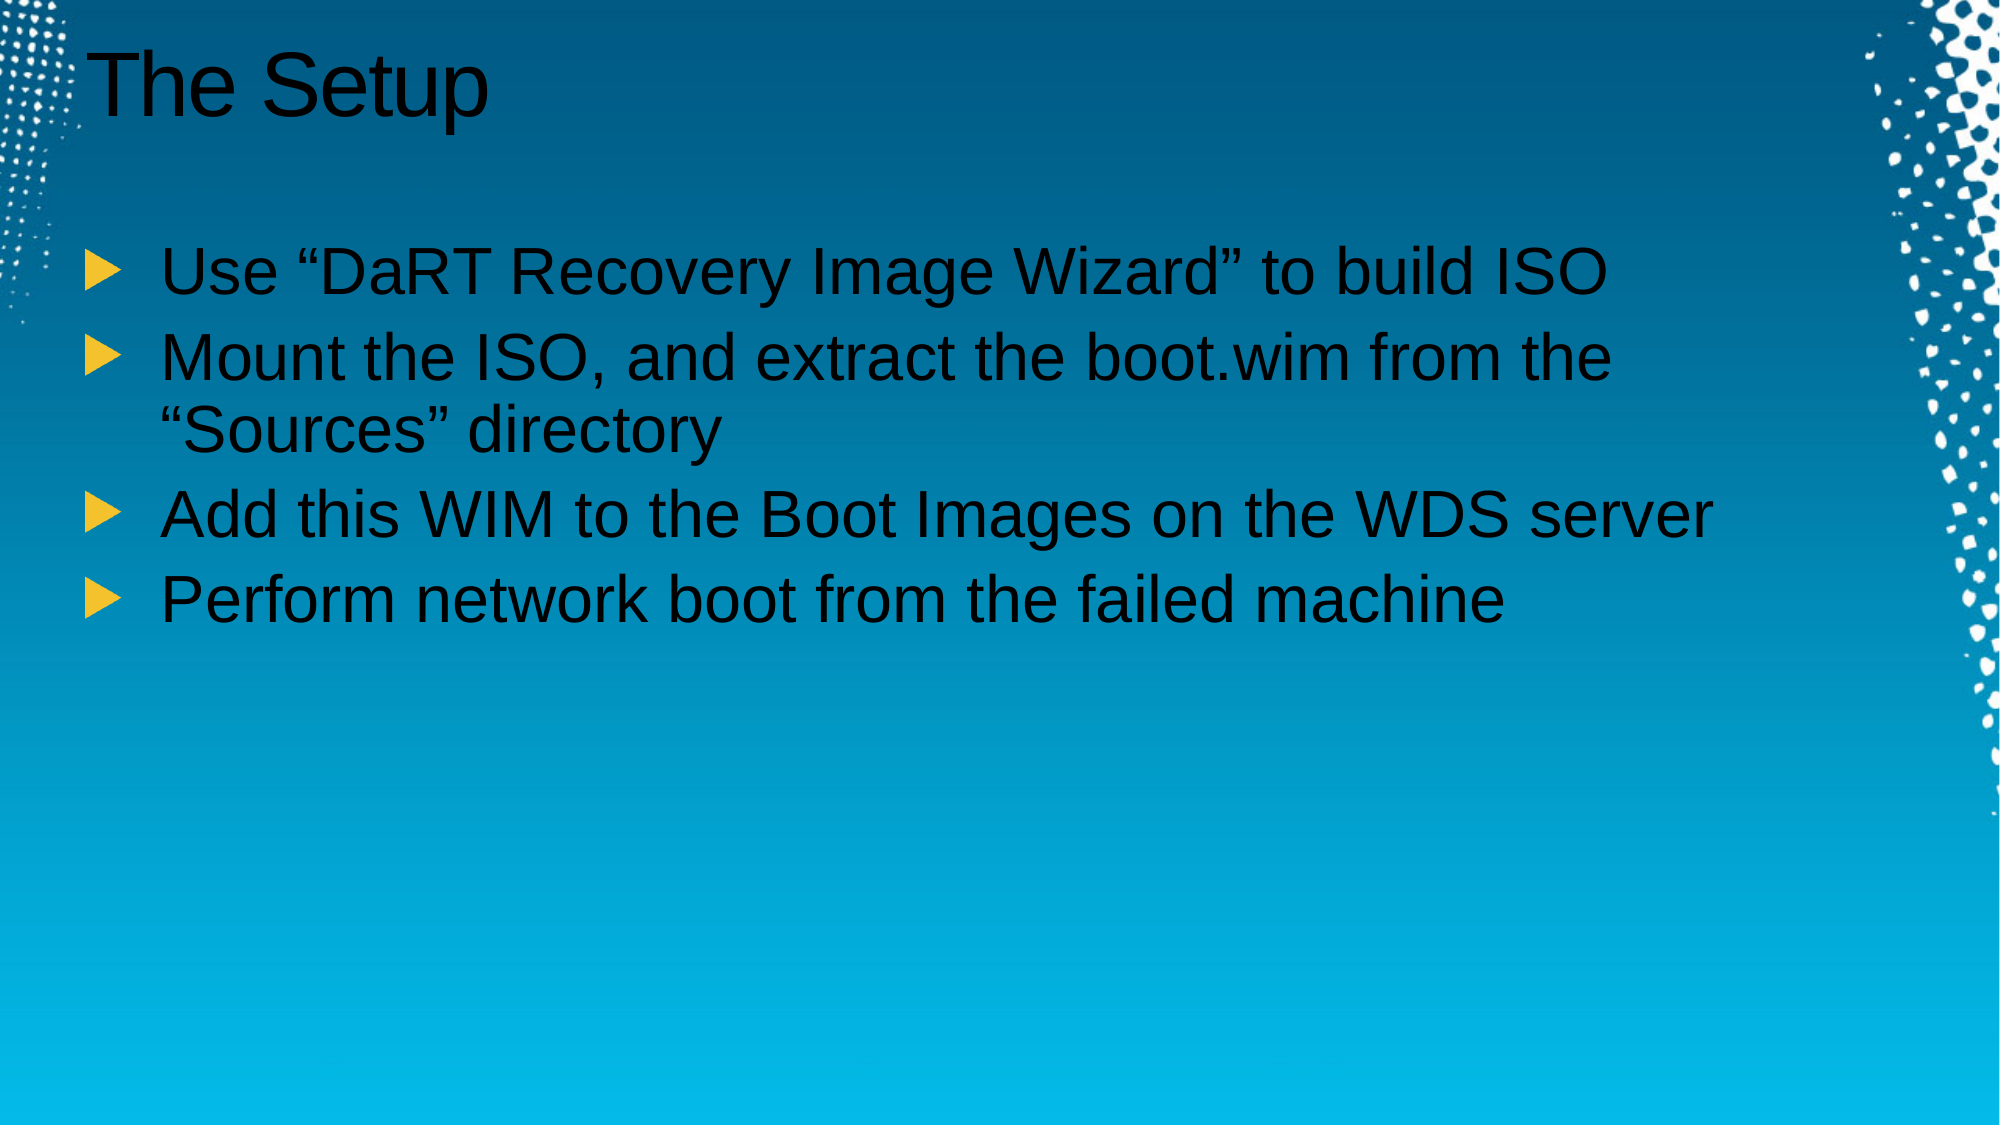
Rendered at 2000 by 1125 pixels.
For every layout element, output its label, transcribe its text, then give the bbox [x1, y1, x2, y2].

picture [1921, 0, 1934, 8]
picture [1963, 589, 1976, 607]
picture [1991, 747, 2000, 765]
picture [56, 47, 64, 55]
picture [29, 27, 38, 38]
picture [1981, 604, 2000, 620]
picture [33, 116, 40, 124]
picture [86, 492, 119, 531]
picture [1926, 344, 1939, 358]
picture [42, 31, 53, 39]
picture [58, 32, 66, 41]
picture [1945, 213, 1955, 220]
picture [16, 22, 23, 34]
picture [1914, 274, 1920, 291]
picture [26, 57, 34, 68]
picture [1958, 445, 1968, 460]
picture [1993, 321, 2000, 339]
picture [1953, 301, 1962, 312]
picture [1982, 714, 1993, 729]
picture [1952, 502, 1967, 516]
picture [1929, 27, 1945, 45]
picture [33, 88, 42, 97]
picture [31, 131, 37, 138]
picture [1972, 312, 1985, 322]
picture [1941, 324, 1952, 332]
picture [1948, 413, 1958, 424]
picture [1980, 460, 1987, 469]
picture [1942, 269, 1953, 276]
picture [1911, 223, 1918, 230]
picture [1925, 87, 1941, 99]
picture [1963, 278, 1976, 291]
picture [17, 129, 23, 136]
picture [1960, 392, 1970, 403]
picture [1898, 188, 1912, 198]
title The Setup [85, 37, 1914, 138]
picture [1950, 359, 1960, 366]
picture [86, 335, 119, 374]
picture [47, 0, 57, 10]
picture [1979, 657, 1995, 676]
picture [1978, 517, 1987, 527]
picture [6, 97, 12, 105]
picture [13, 41, 25, 49]
picture [1935, 0, 2000, 306]
picture [1935, 177, 1945, 189]
picture [18, 13, 26, 19]
picture [1992, 438, 2000, 448]
picture [11, 55, 21, 64]
picture [41, 59, 48, 67]
picture [1990, 492, 2000, 505]
picture [1935, 431, 1946, 449]
picture [86, 250, 119, 289]
picture [1974, 683, 1985, 694]
picture [1942, 465, 1958, 483]
picture [18, 0, 29, 6]
picture [1920, 257, 1932, 264]
picture [43, 42, 49, 53]
picture [1988, 547, 2000, 561]
picture [1889, 152, 1901, 166]
picture [1995, 582, 2000, 595]
picture [86, 578, 119, 617]
picture [1973, 368, 1982, 380]
picture [3, 10, 11, 18]
picture [0, 155, 5, 163]
picture [1957, 187, 1971, 200]
picture [1919, 367, 1930, 378]
picture [1983, 404, 1992, 414]
list Use “DaRT Recovery Image Wizard” to build ISO Mount the ISO, and extract the boot.wim from the “Sources” directory Add this WIM to the Boot Images on the WDS server Perform network boot from the failed machine [85, 237, 1914, 650]
picture [55, 62, 62, 69]
picture [1991, 637, 2000, 652]
picture [1935, 379, 1948, 391]
picture [9, 84, 15, 91]
picture [16, 143, 21, 151]
picture [1988, 691, 2000, 709]
picture [1994, 382, 2000, 391]
picture [1963, 335, 1972, 344]
picture [1925, 141, 1935, 155]
picture [30, 14, 40, 23]
picture [1914, 164, 1923, 177]
picture [1946, 155, 1961, 167]
picture [1963, 535, 1977, 550]
picture [54, 76, 60, 83]
picture [1972, 570, 1986, 583]
picture [1928, 399, 1939, 415]
picture [1915, 109, 1924, 119]
picture [33, 0, 42, 10]
picture [28, 42, 36, 53]
picture [1984, 349, 1992, 357]
picture [24, 72, 32, 79]
picture [34, 101, 43, 111]
picture [1968, 481, 1978, 492]
picture [1970, 426, 1980, 436]
picture [1946, 525, 1956, 533]
picture [38, 74, 47, 80]
picture [45, 16, 55, 24]
picture [1969, 625, 1985, 642]
picture [1932, 235, 1943, 241]
picture [0, 24, 9, 33]
picture [1938, 122, 1950, 133]
picture [1955, 557, 1965, 573]
picture [1955, 246, 1965, 256]
picture [0, 40, 9, 45]
picture [1930, 291, 1941, 297]
picture [10, 69, 17, 78]
picture [1922, 200, 1934, 207]
picture [1914, 308, 1929, 326]
picture [1892, 212, 1902, 216]
